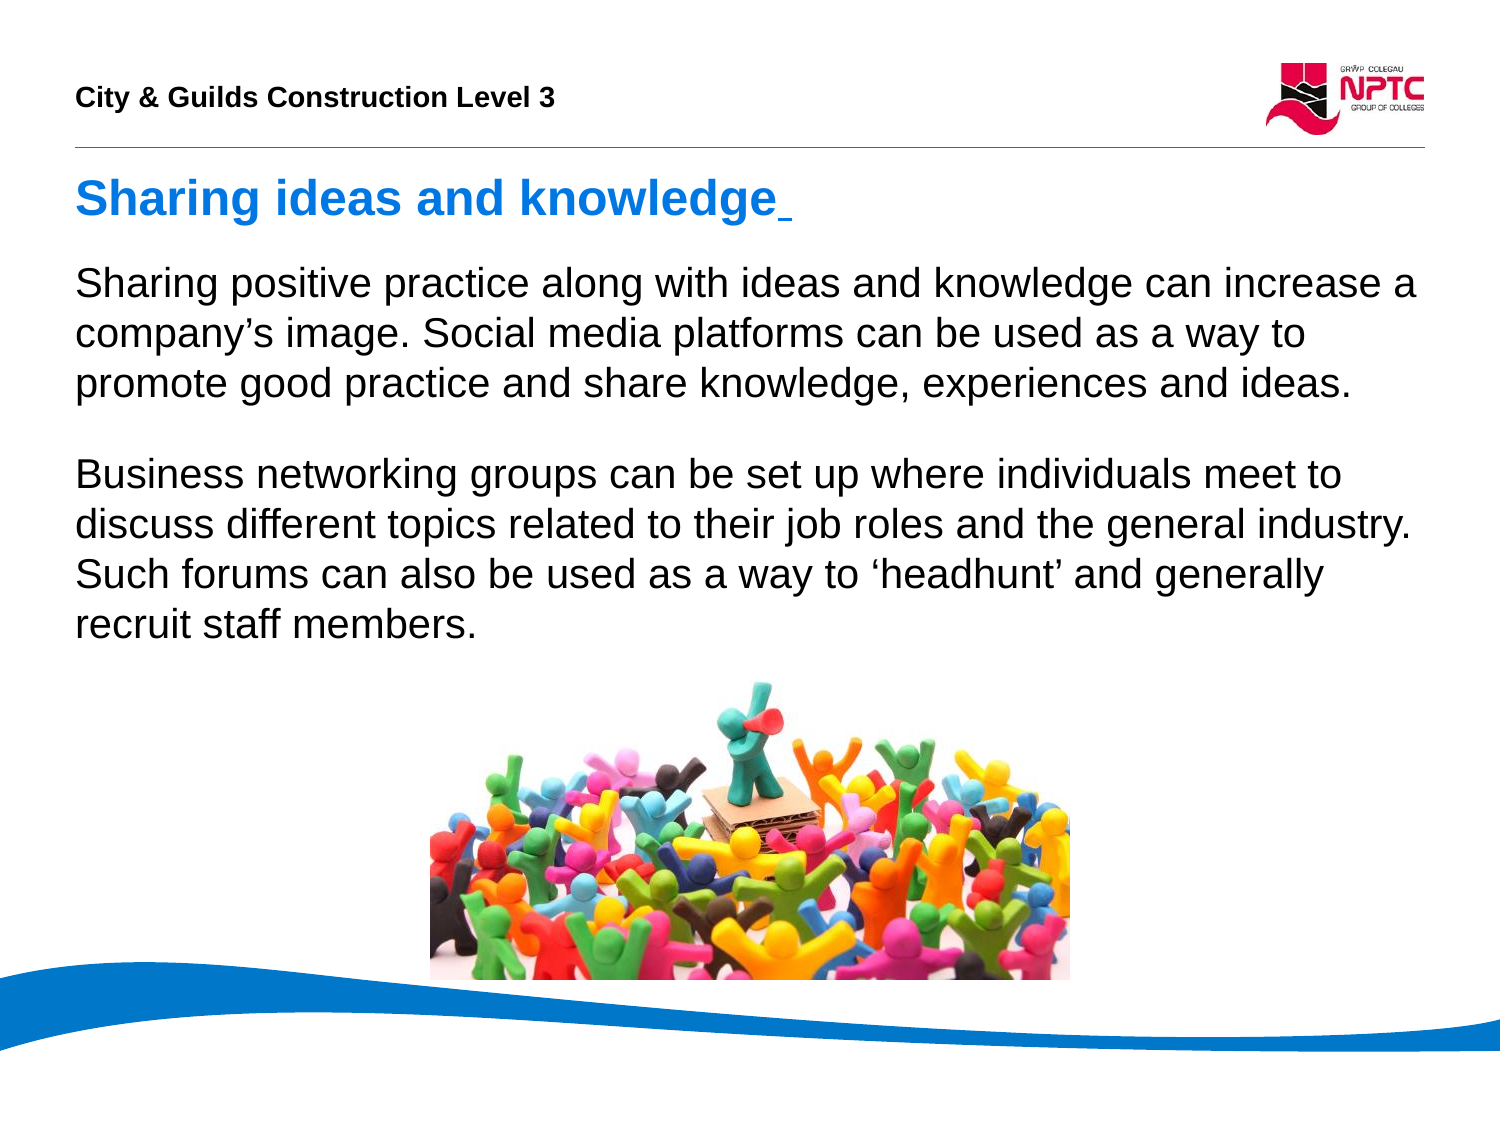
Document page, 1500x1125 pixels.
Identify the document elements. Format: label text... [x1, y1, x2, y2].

list Sharing positive practice along with ideas and knowledge can increase a company’s image. Social media platforms can be used as a way to promote good practice and share knowledge, experiences and ideas. Business networking groups can be set up where individuals meet to discuss different topics related to their job roles and the general industry. Such forums can also be used as a way to ‘headhunt’ and generally recruit staff members. [74, 255, 1426, 953]
picture [1266, 63, 1424, 135]
picture [429, 552, 1071, 980]
title Sharing ideas and knowledge [74, 165, 1426, 229]
